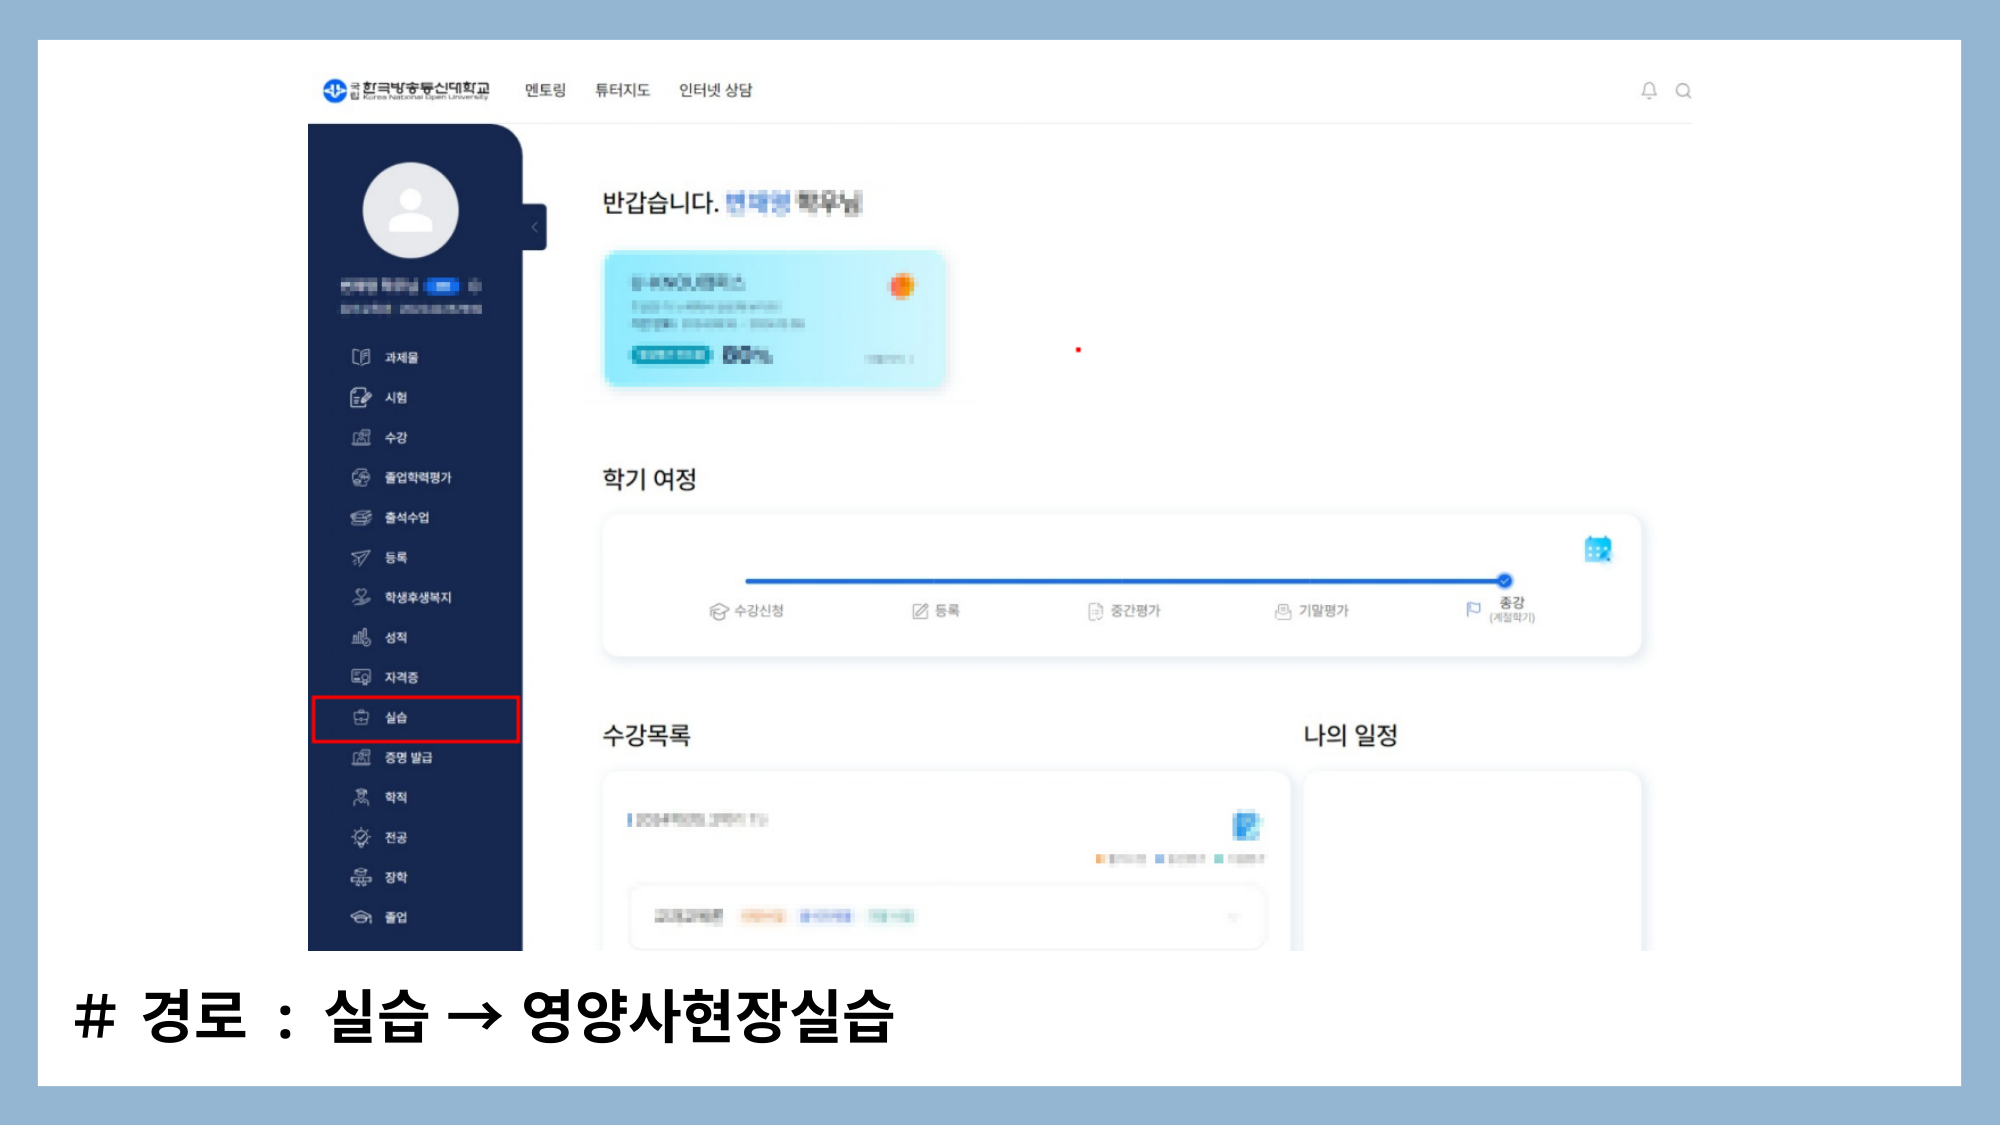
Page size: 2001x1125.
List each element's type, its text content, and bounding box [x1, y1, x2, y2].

picture [308, 65, 1692, 951]
text_box ＃ 경로 : 실습 → 영양사현장실습 [51, 972, 1949, 1058]
